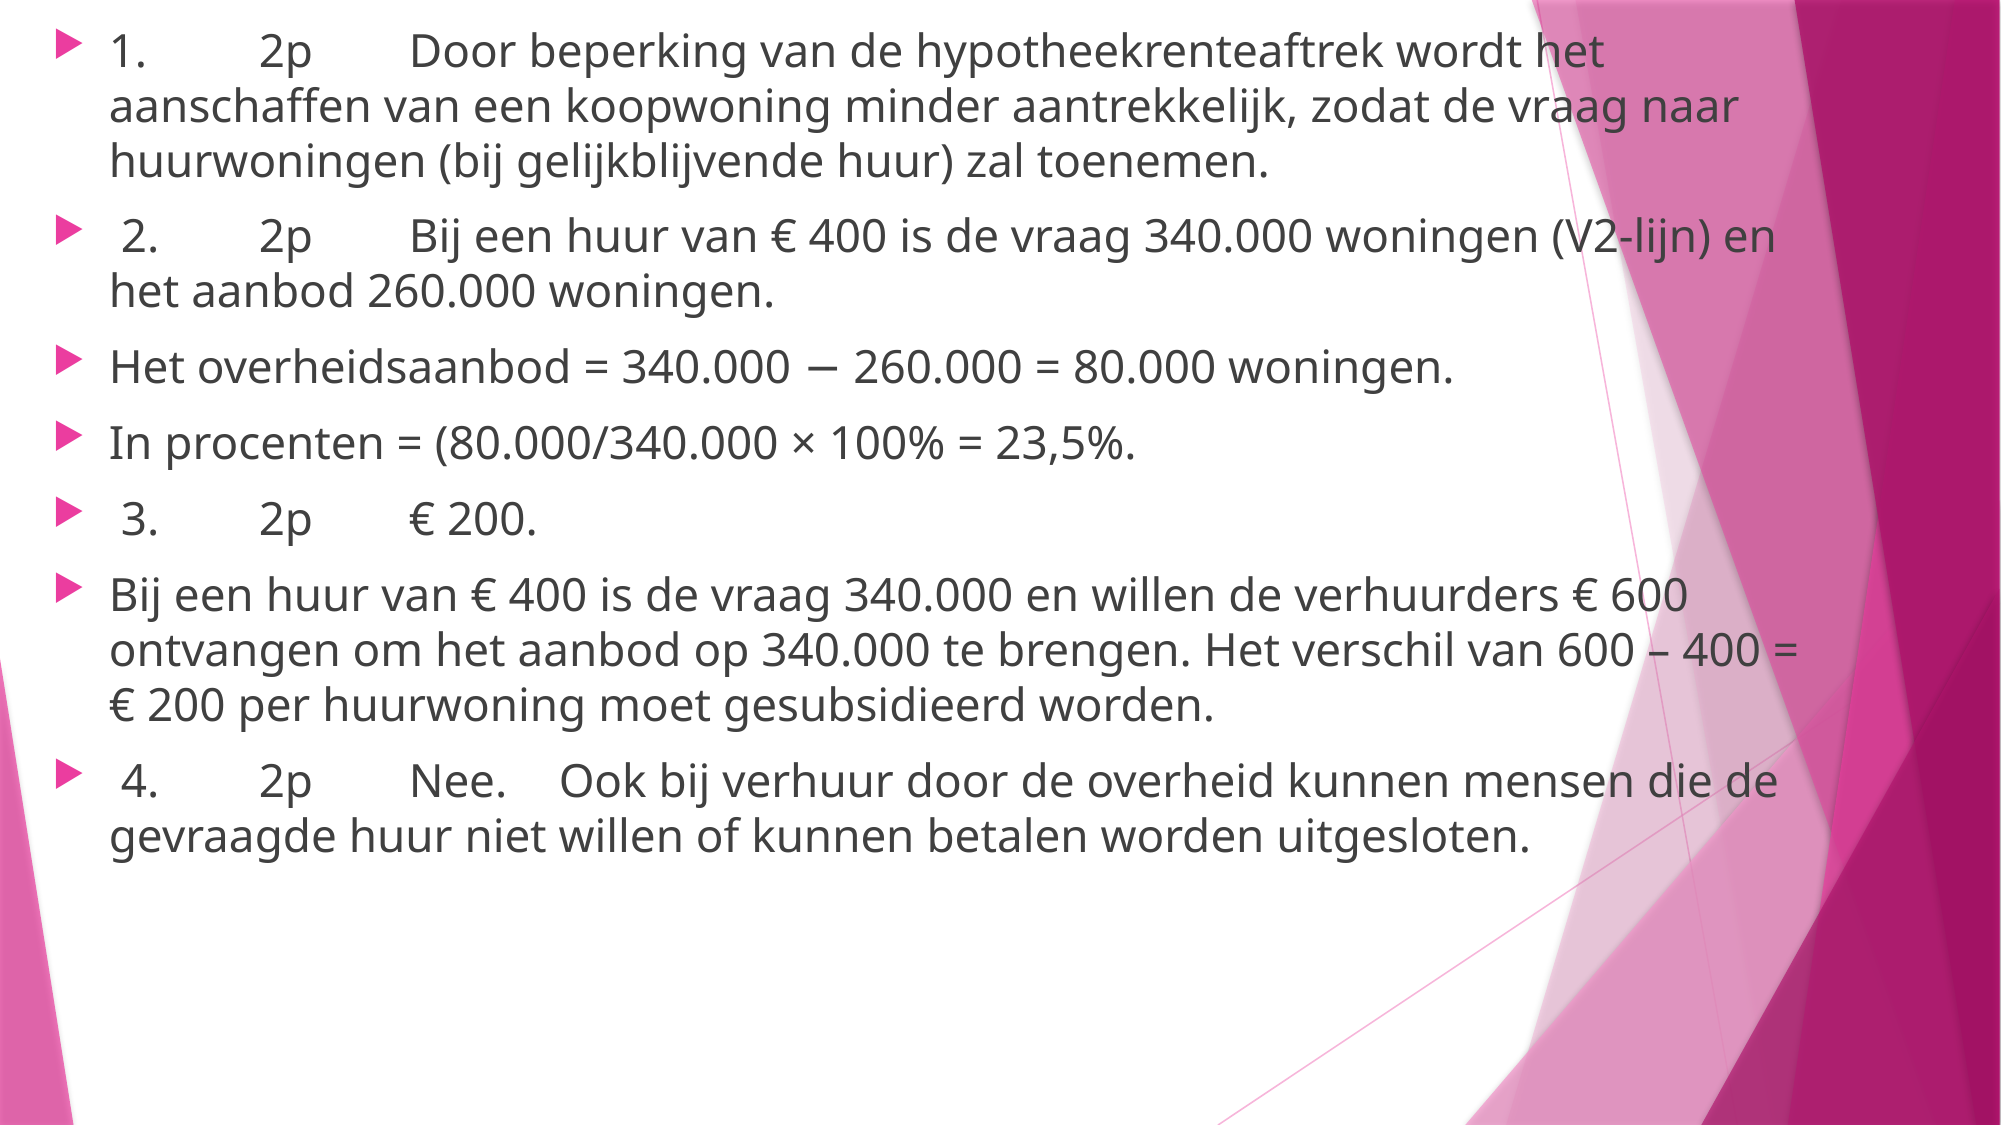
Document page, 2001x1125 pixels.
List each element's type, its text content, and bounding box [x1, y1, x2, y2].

list 1. 2p Door beperking van de hypotheekrenteaftrek wordt het aanschaffen van een koopwoning minder aantrekkelijk, zodat de vraag naar huurwoningen (bij gelijkblijvende huur) zal toenemen. 2. 2p Bij een huur van € 400 is de vraag 340.000 woningen (V2-lijn) en het aanbod 260.000 woningen. Het overheidsaanbod = 340.000 − 260.000 = 80.000 woningen. In procenten = (80.000/340.000 × 100% = 23,5%. 3. 2p € 200. Bij een huur van € 400 is de vraag 340.000 en willen de verhuurders € 600 ontvangen om het aanbod op 340.000 te brengen. Het verschil van 600 – 400 = € 200 per huurwoning moet gesubsidieerd worden. 4. 2p Nee. Ook bij verhuur door de overheid kunnen mensen die de gevraagde huur niet willen of kunnen betalen worden uitgesloten. [37, 13, 1830, 992]
